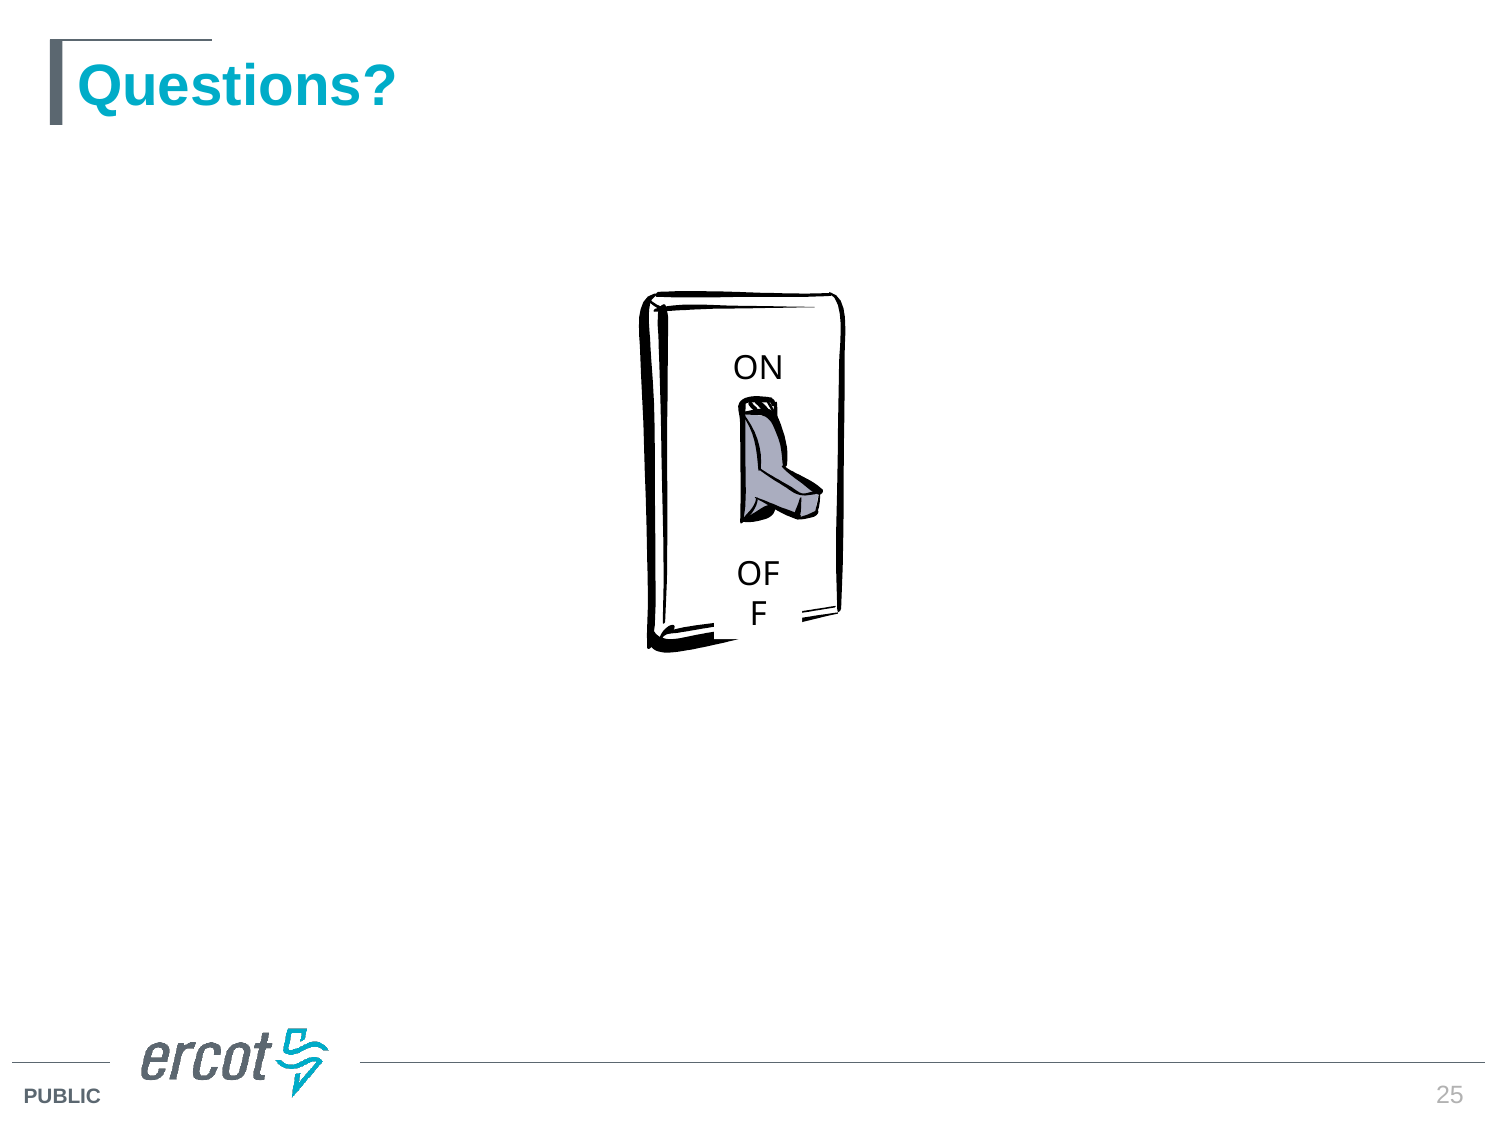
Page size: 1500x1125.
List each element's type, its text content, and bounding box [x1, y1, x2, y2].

picture [137, 1024, 332, 1100]
title Questions? [62, 39, 1450, 228]
slide_number 25 [1412, 1076, 1488, 1112]
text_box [633, 287, 851, 655]
